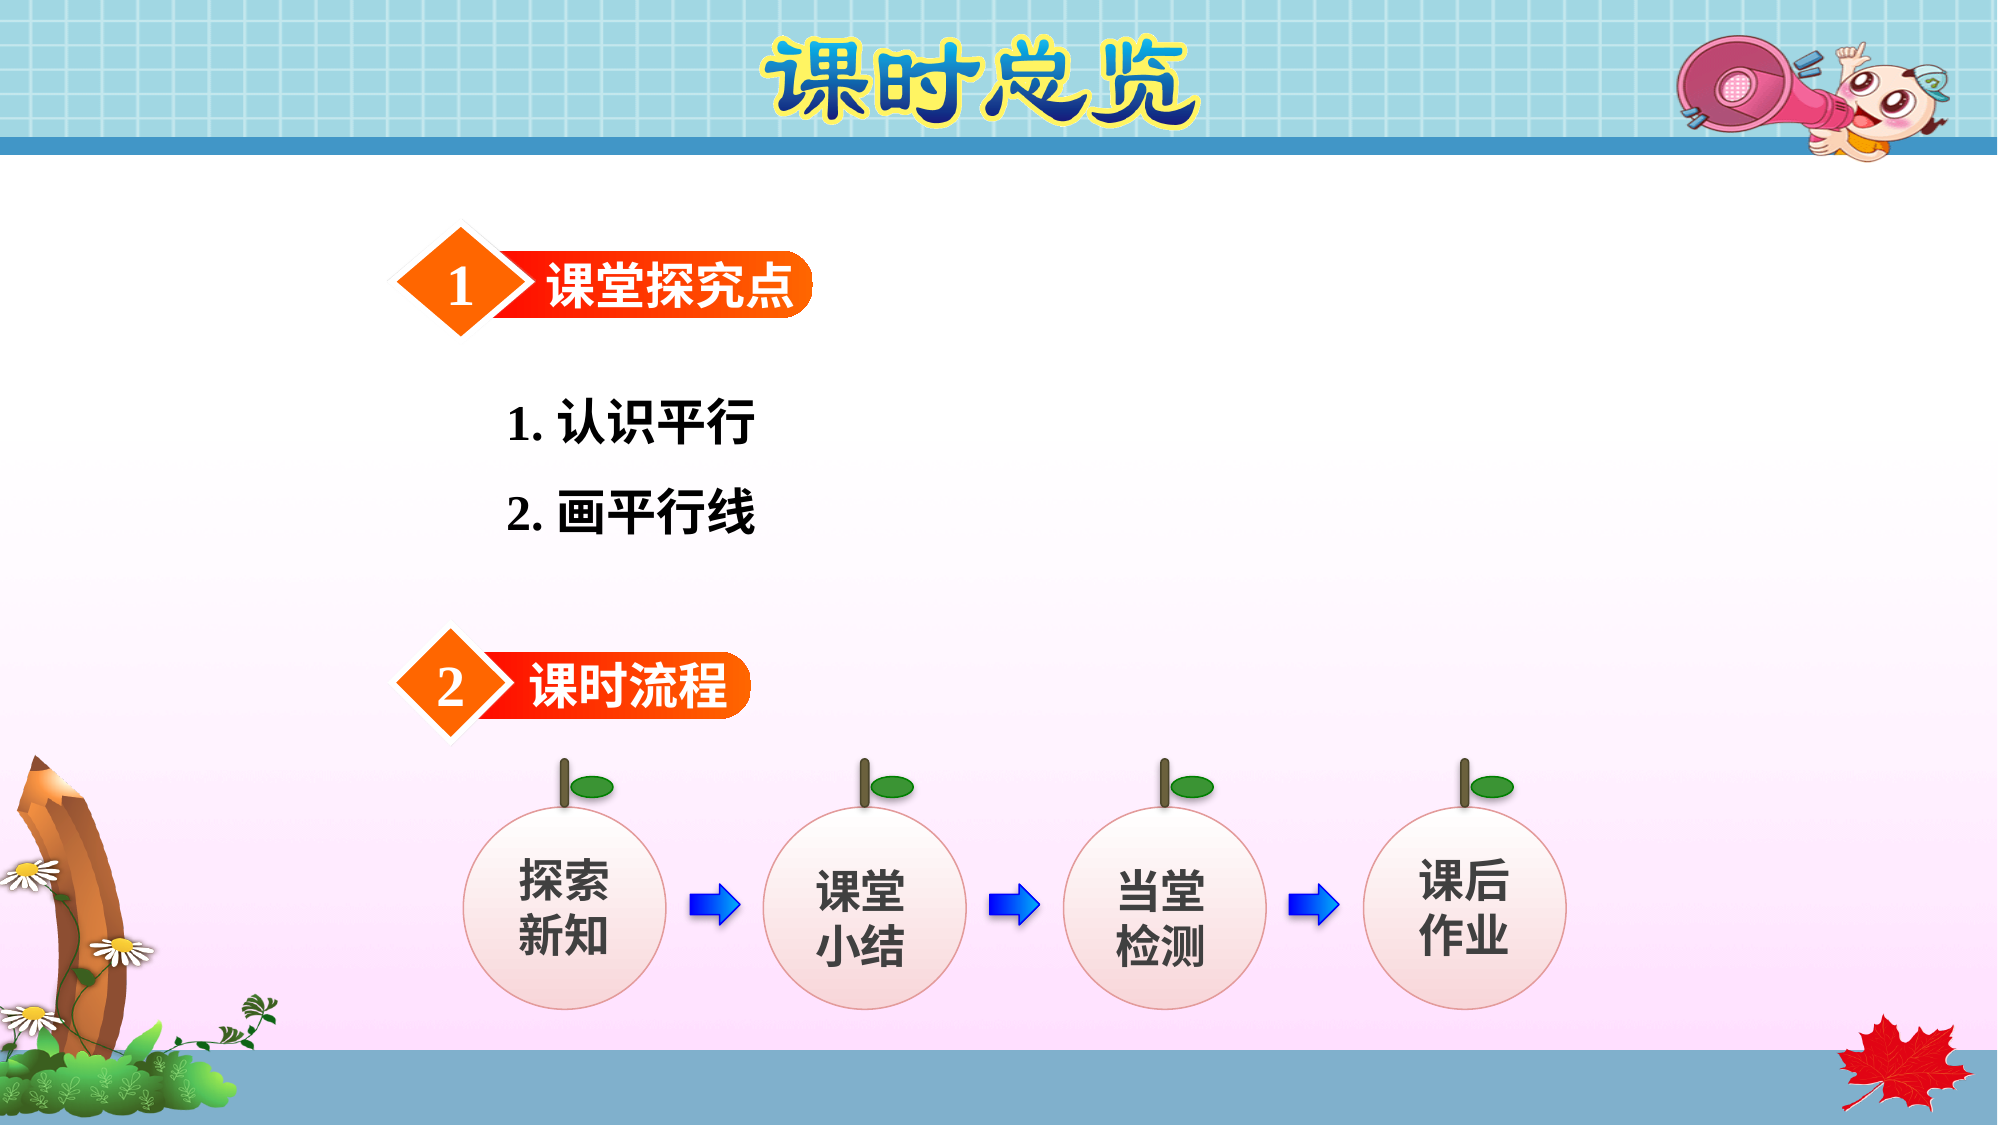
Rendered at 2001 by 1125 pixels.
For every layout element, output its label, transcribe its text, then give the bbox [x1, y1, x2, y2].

text_box 1.认识平行 2.画平行线 [492, 350, 1568, 550]
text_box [391, 222, 861, 342]
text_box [1363, 758, 1567, 1010]
picture [0, 0, 1998, 1125]
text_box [763, 934, 967, 1010]
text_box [391, 623, 752, 742]
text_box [463, 758, 667, 1010]
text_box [763, 758, 967, 882]
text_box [1063, 758, 1267, 882]
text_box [1063, 934, 1267, 1010]
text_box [690, 883, 1340, 926]
